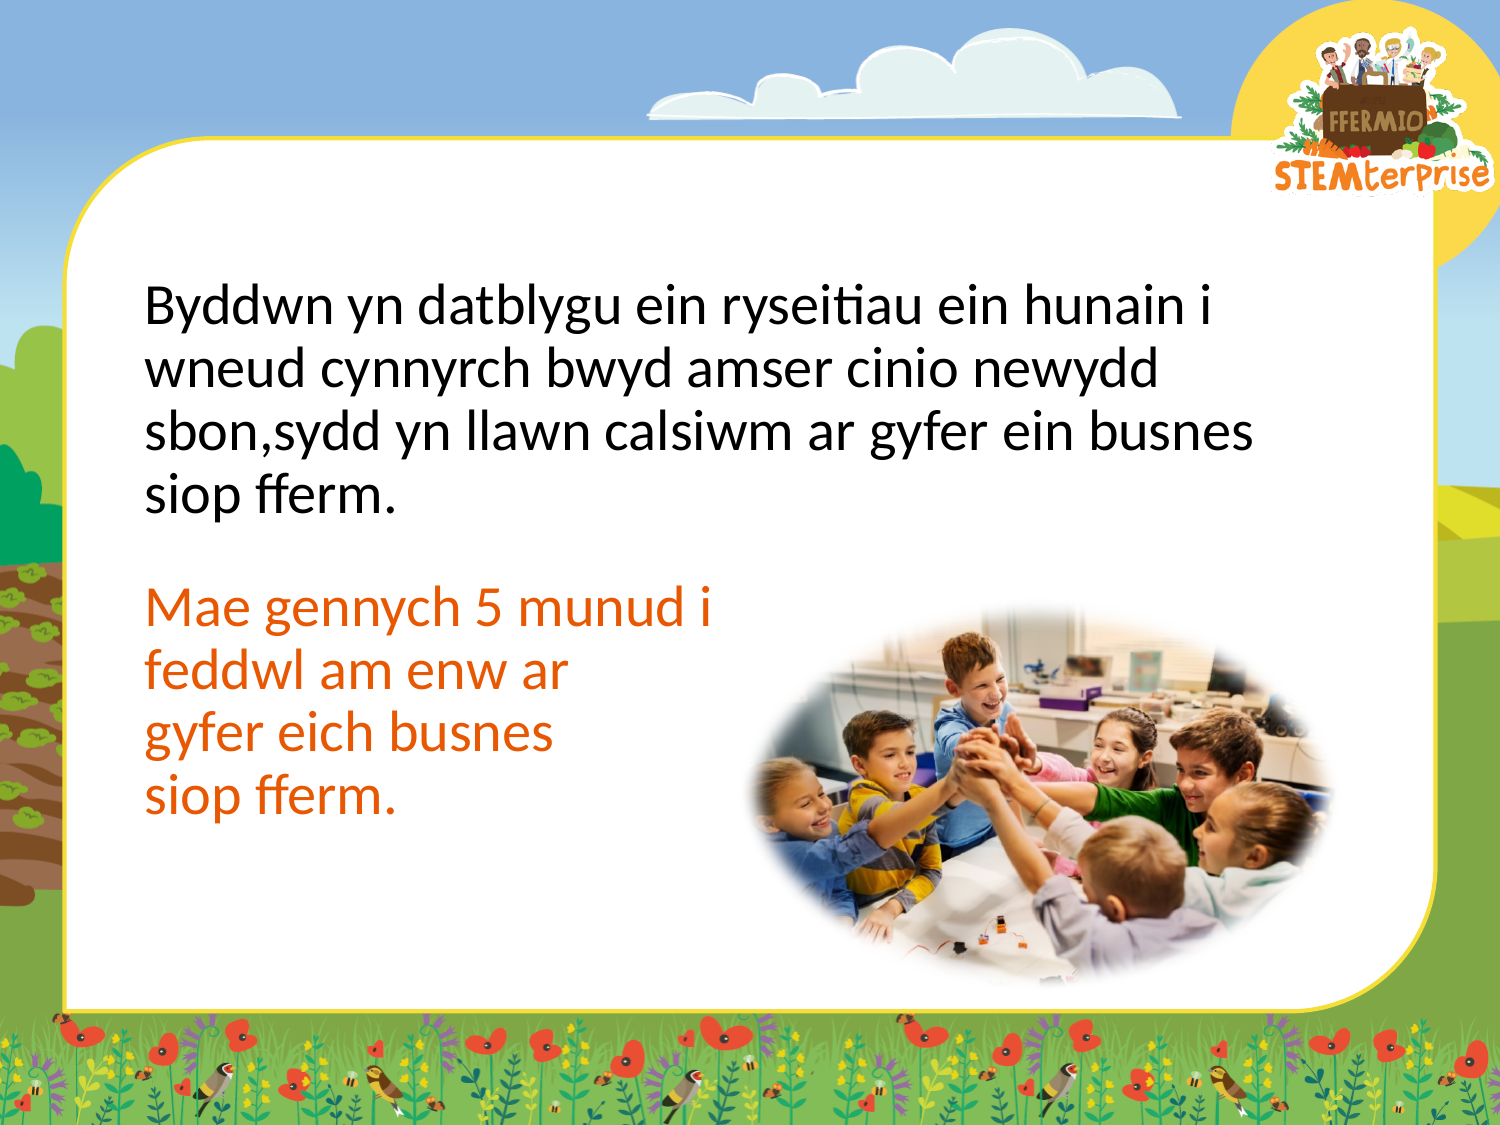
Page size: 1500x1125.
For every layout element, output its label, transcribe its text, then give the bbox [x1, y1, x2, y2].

picture [0, 0, 1500, 1125]
list Byddwn yn datblygu ein ryseitiau ein hunain i wneud cynnyrch bwyd amser cinio newydd sbon,sydd yn llawn calsiwm ar gyfer ein busnes siop fferm. Mae gennych 5 munud i feddwl am enw ar gyfer eich busnes siop fferm. [129, 267, 1371, 988]
